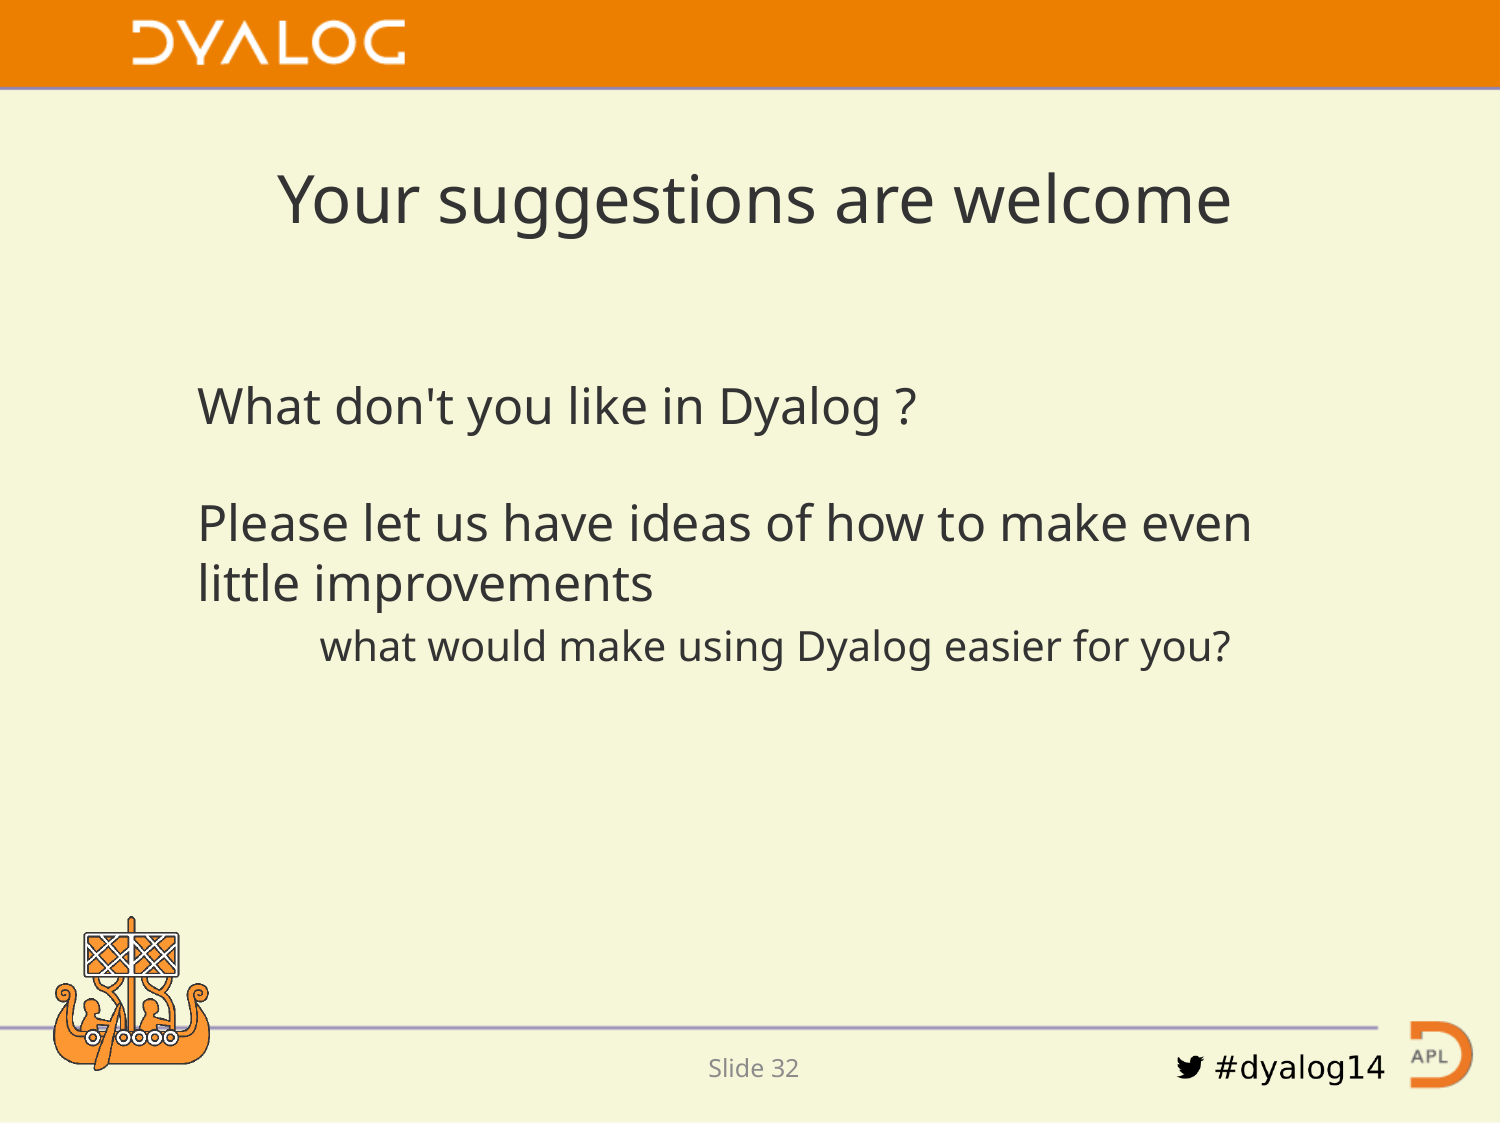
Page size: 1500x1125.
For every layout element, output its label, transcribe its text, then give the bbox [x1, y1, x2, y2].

list Your suggestions are welcome What don't you like in Dyalog ? Please let us have ideas of how to make even little improvements what would make using Dyalog easier for you? [183, 149, 1329, 917]
picture [0, 0, 1500, 1123]
slide_number Slide 31 [585, 1039, 923, 1100]
